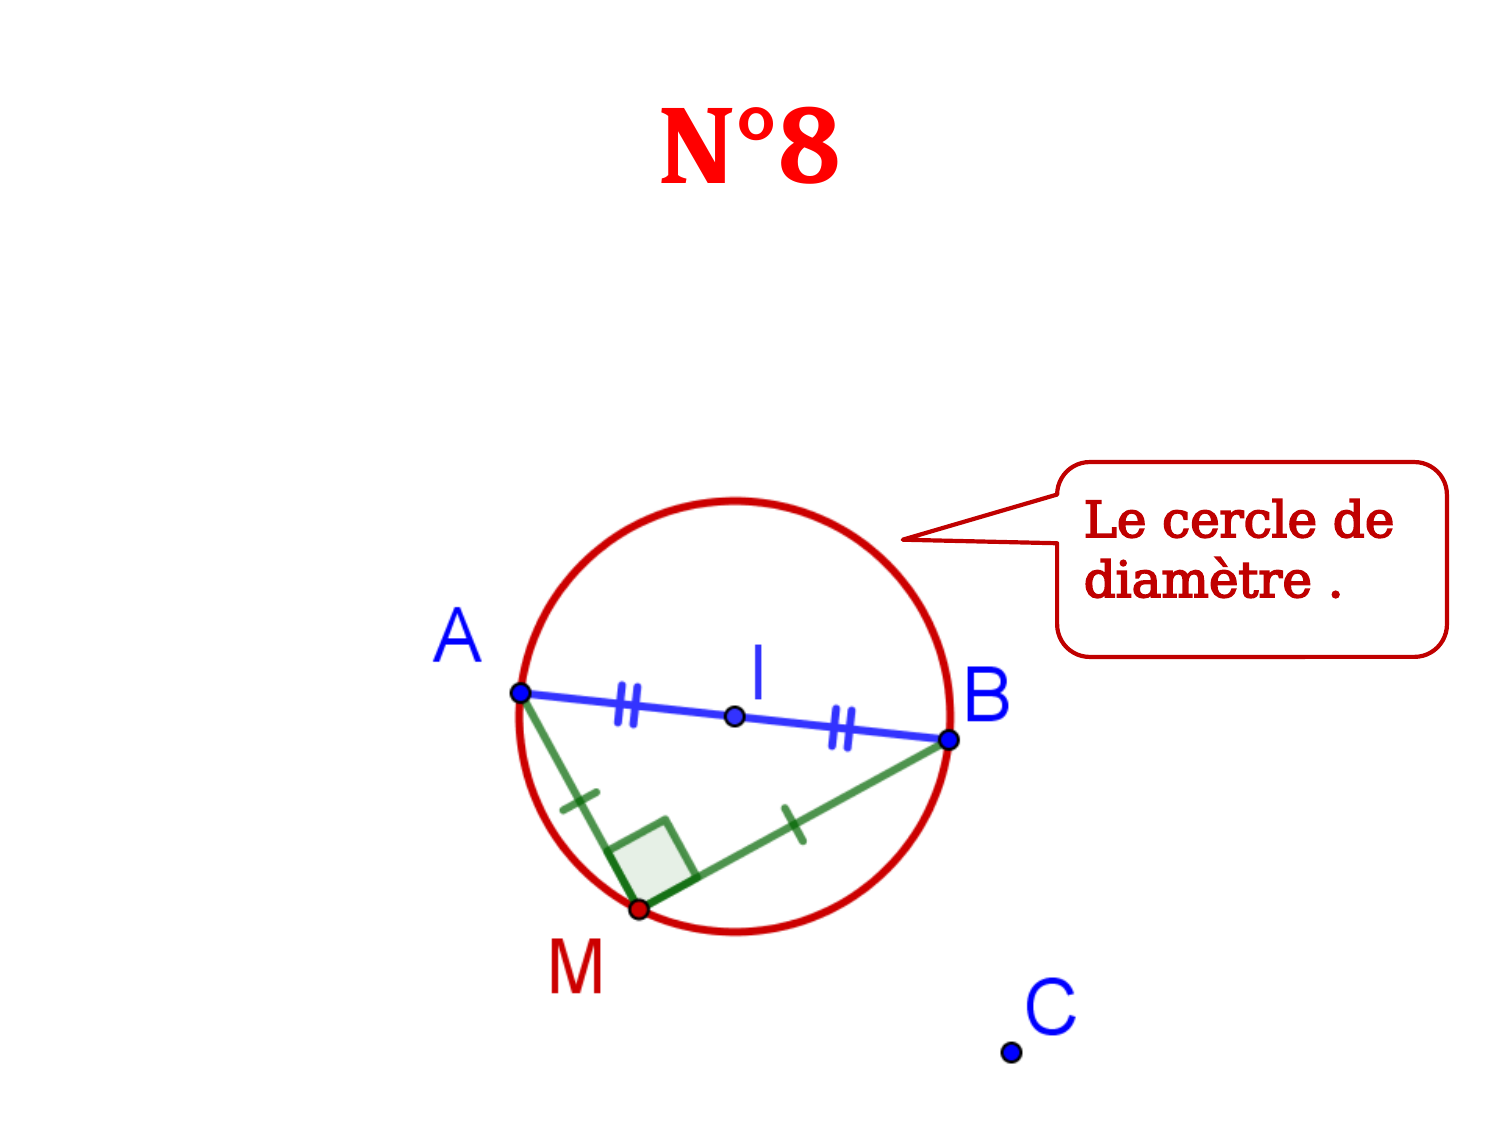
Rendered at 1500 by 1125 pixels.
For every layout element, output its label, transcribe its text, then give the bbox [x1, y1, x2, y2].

picture [277, 461, 1318, 1125]
text_box [1088, 459, 1450, 659]
text_box N°8 [0, 63, 1500, 214]
